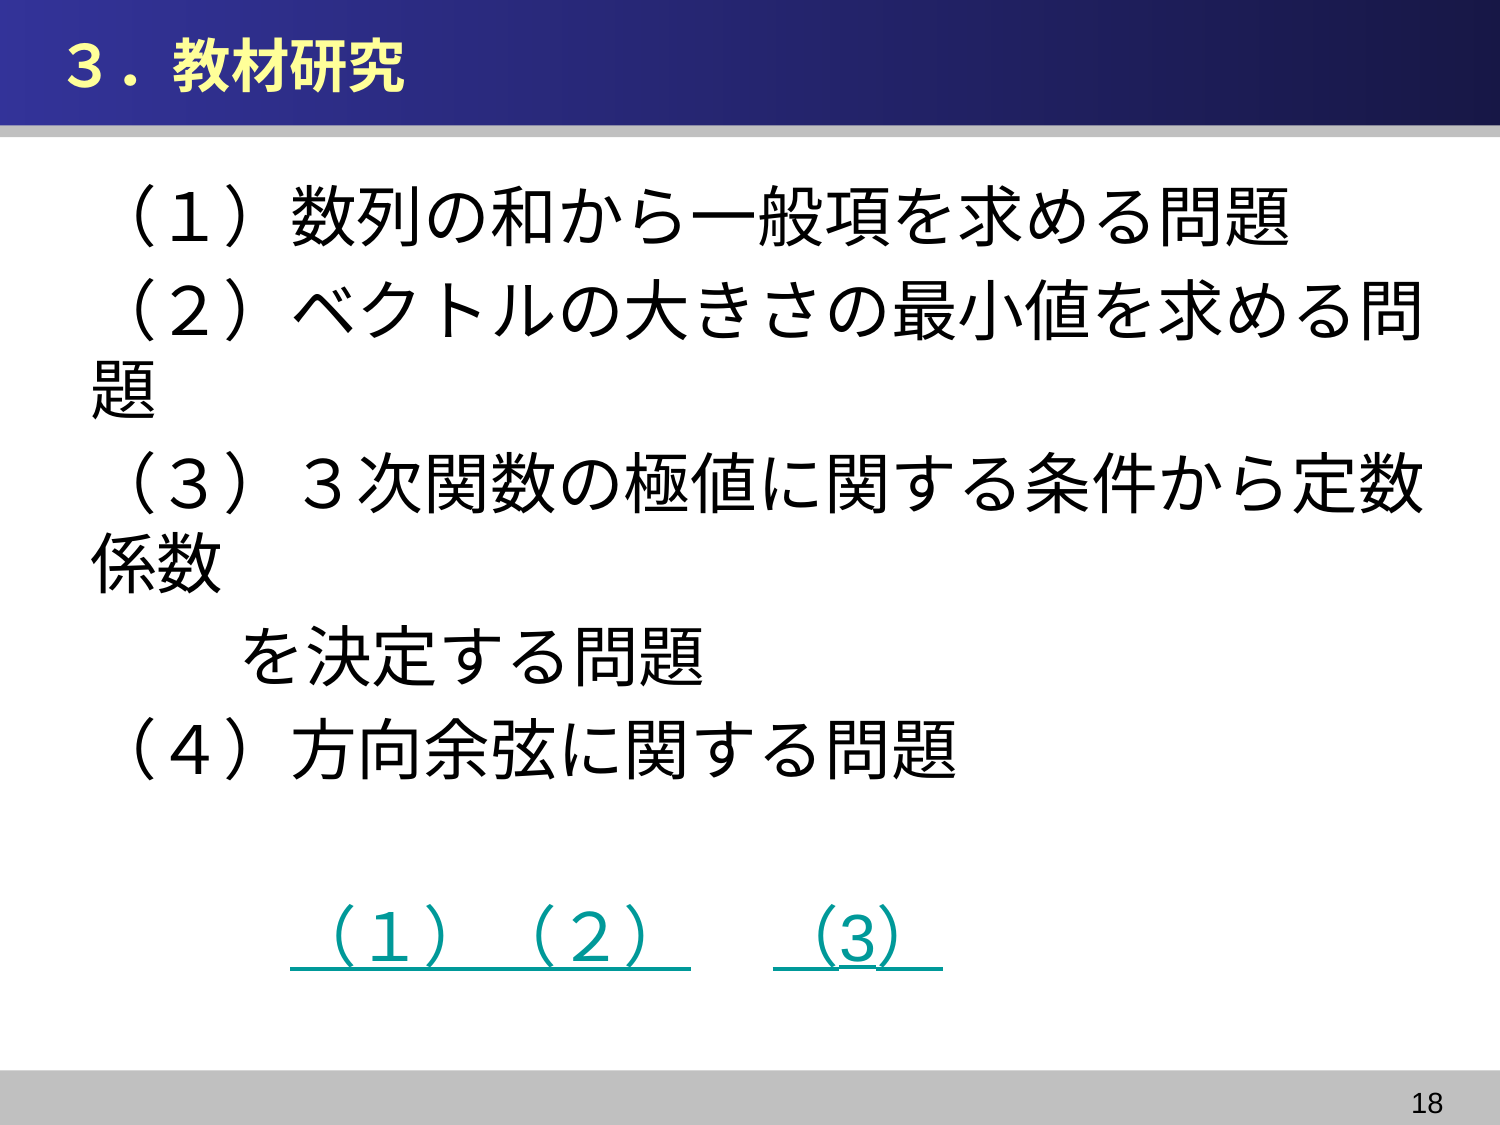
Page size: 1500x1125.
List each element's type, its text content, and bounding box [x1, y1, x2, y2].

title ３．教材研究 [41, 23, 1067, 105]
slide_number 18 [1108, 1085, 1459, 1118]
list （１）数列の和から一般項を求める問題 （２）ベクトルの大きさの最小値を求める問題 （３）３次関数の極値に関する条件から定数係数 を決定する問題 （４）方向余弦に関する問題 （１）（２） （3） [75, 167, 1447, 1012]
